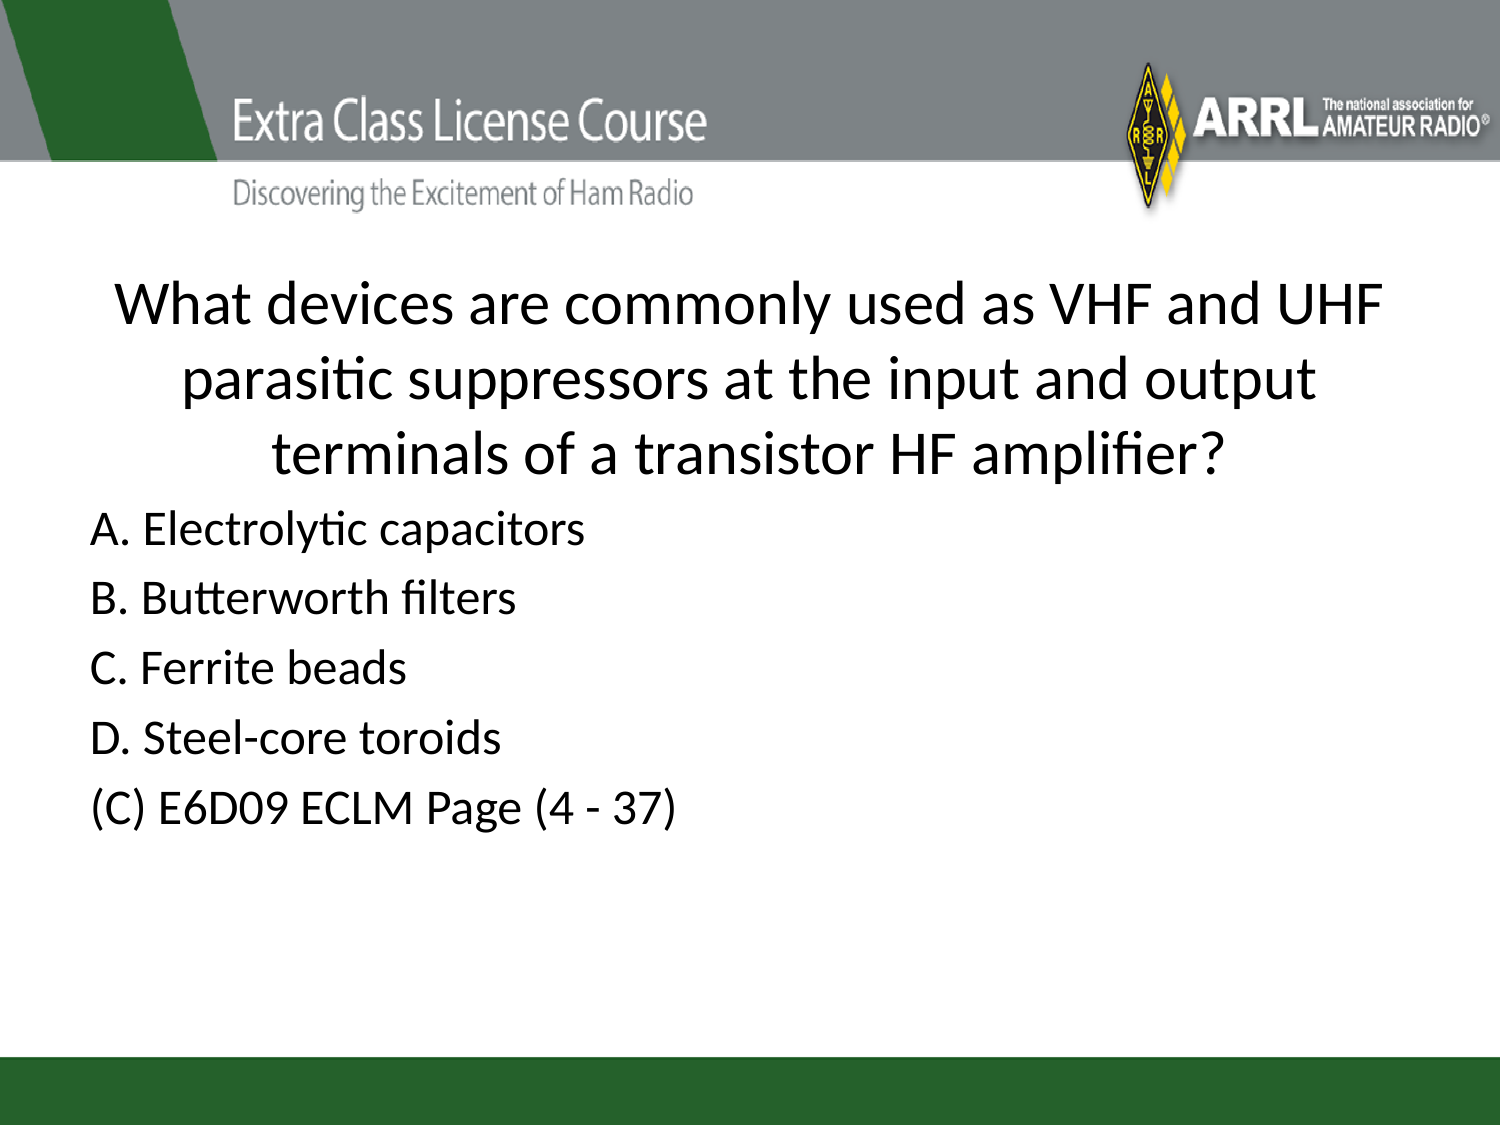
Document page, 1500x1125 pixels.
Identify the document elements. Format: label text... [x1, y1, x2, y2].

title What devices are commonly used as VHF and UHF parasitic suppressors at the input and output terminals of a transistor HF amplifier? [75, 254, 1425, 435]
picture [0, 0, 1500, 1125]
list A. Electrolytic capacitors B. Butterworth filters C. Ferrite beads D. Steel-core toroids (C) E6D09 ECLM Page (4 - 37) [75, 487, 1425, 1005]
